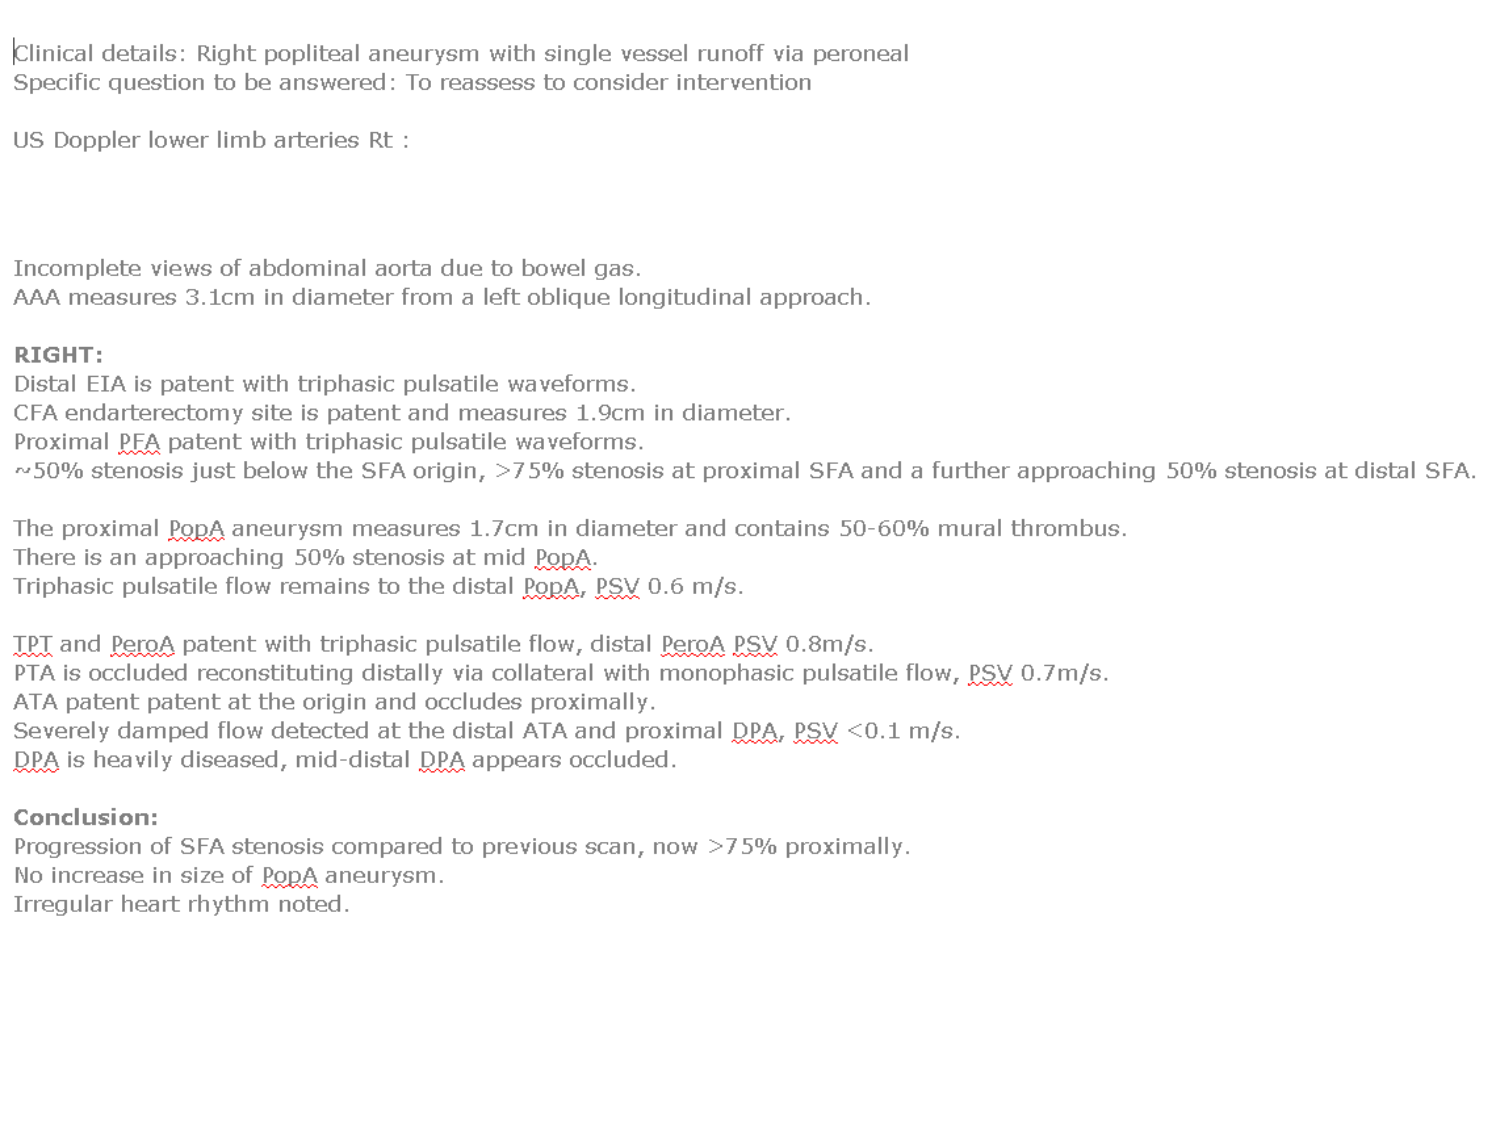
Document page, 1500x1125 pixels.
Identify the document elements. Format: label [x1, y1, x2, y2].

picture [12, 249, 1483, 929]
picture [12, 35, 1483, 166]
